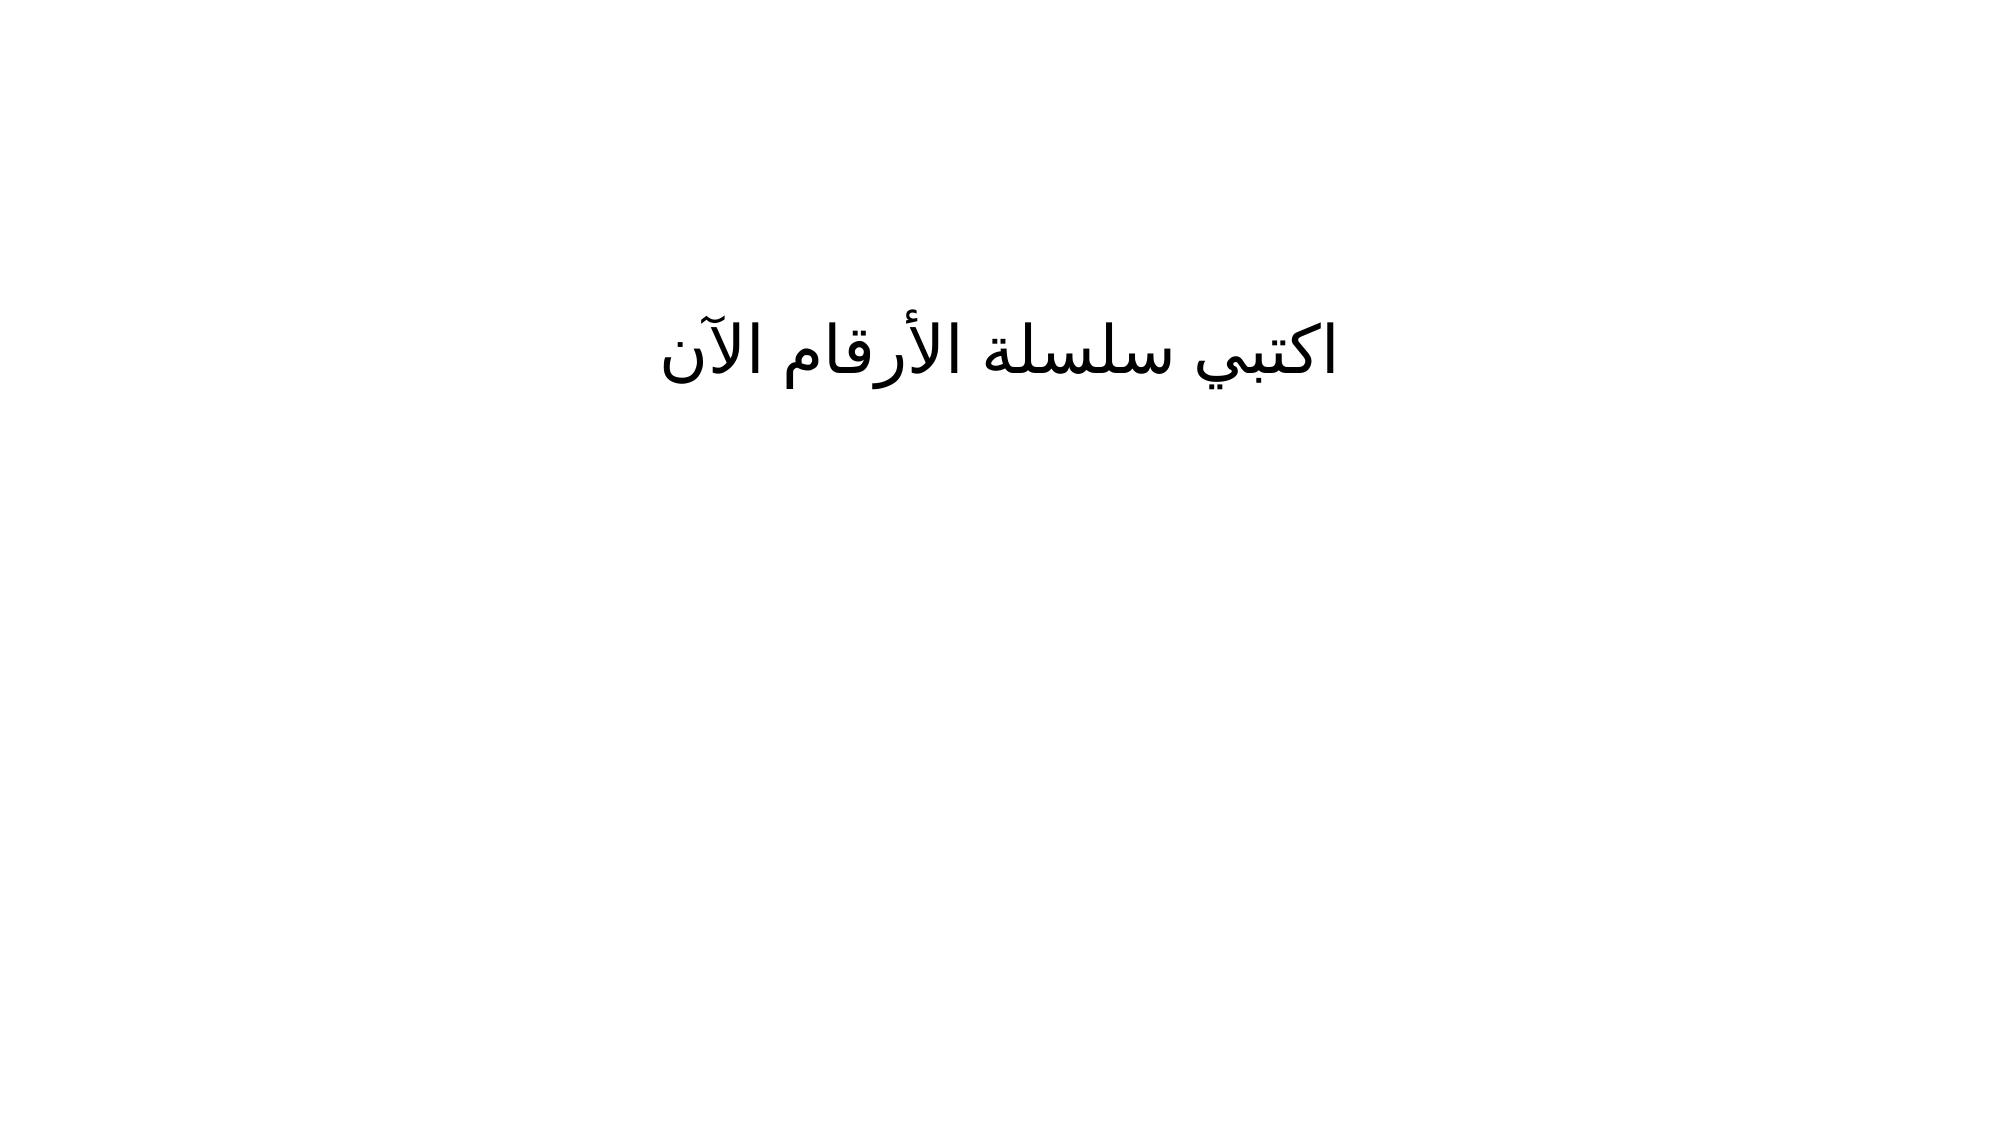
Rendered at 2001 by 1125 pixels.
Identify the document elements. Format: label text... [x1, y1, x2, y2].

list اكتبي سلسلة الأرقام الآن [137, 299, 1863, 1014]
